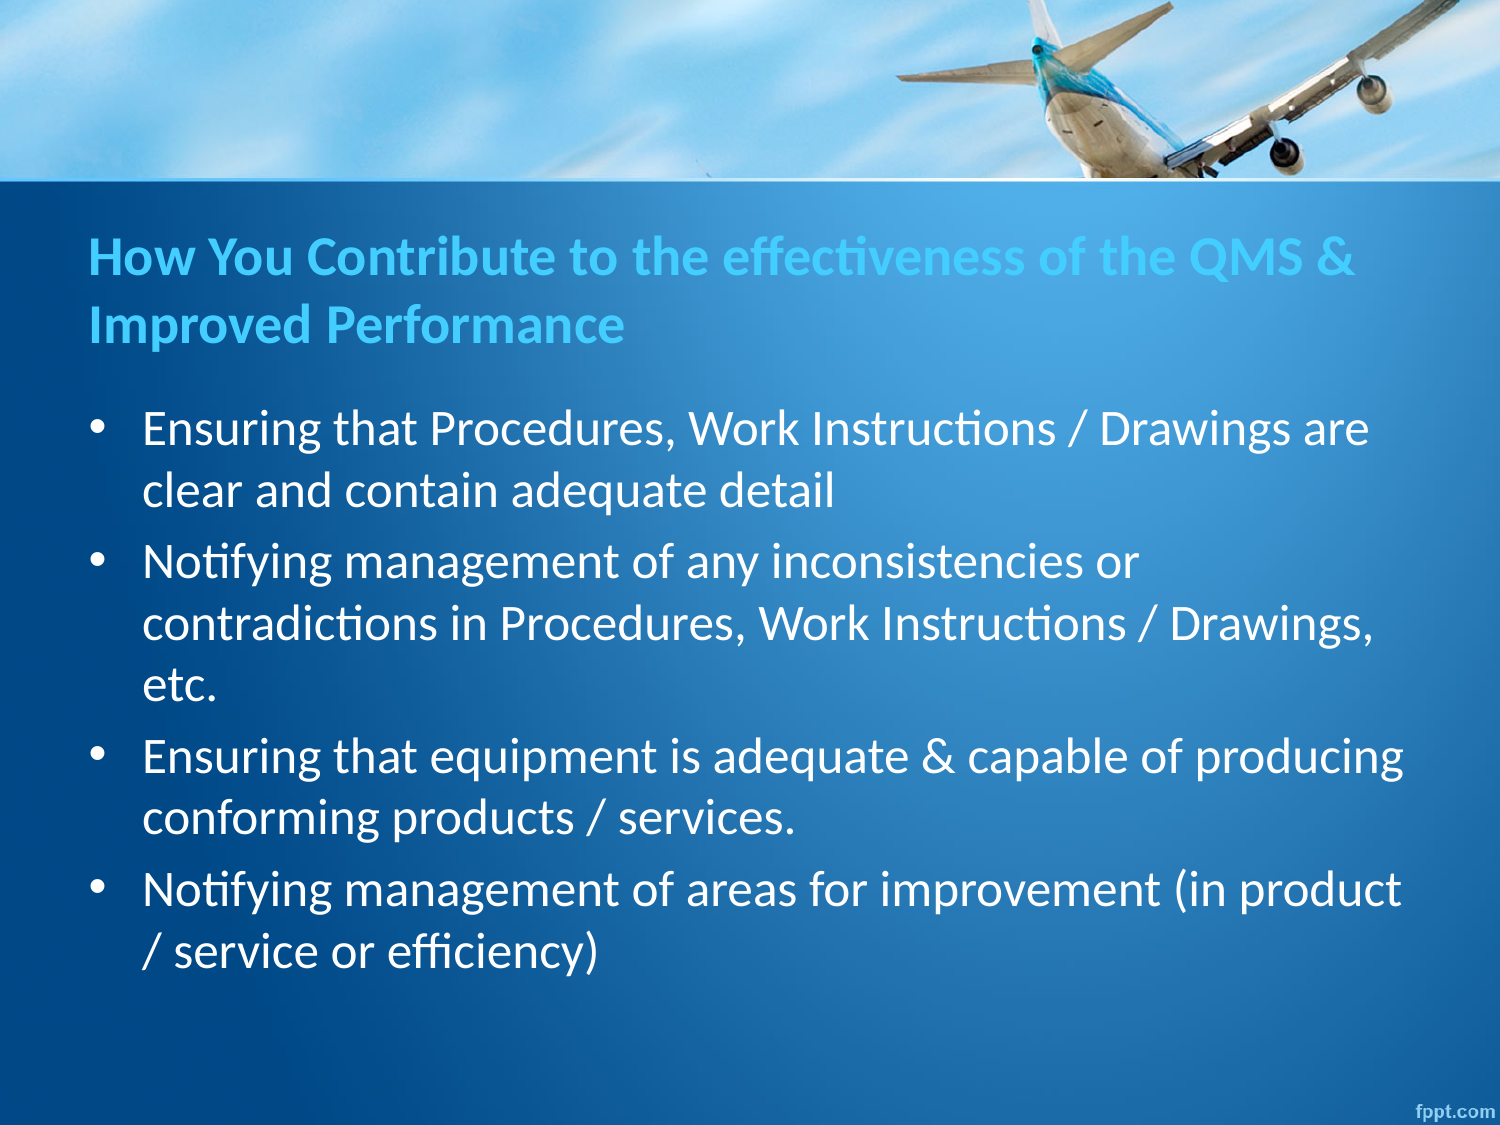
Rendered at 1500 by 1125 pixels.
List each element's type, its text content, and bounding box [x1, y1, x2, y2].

picture [0, 0, 1500, 1125]
list Ensuring that Procedures, Work Instructions / Drawings are clear and contain adequate detail Notifying management of any inconsistencies or contradictions in Procedures, Work Instructions / Drawings, etc. Ensuring that equipment is adequate & capable of producing conforming products / services. Notifying management of areas for improvement (in product / service or efficiency) [73, 387, 1424, 989]
title How You Contribute to the effectiveness of the QMS & Improved Performance [73, 211, 1424, 363]
